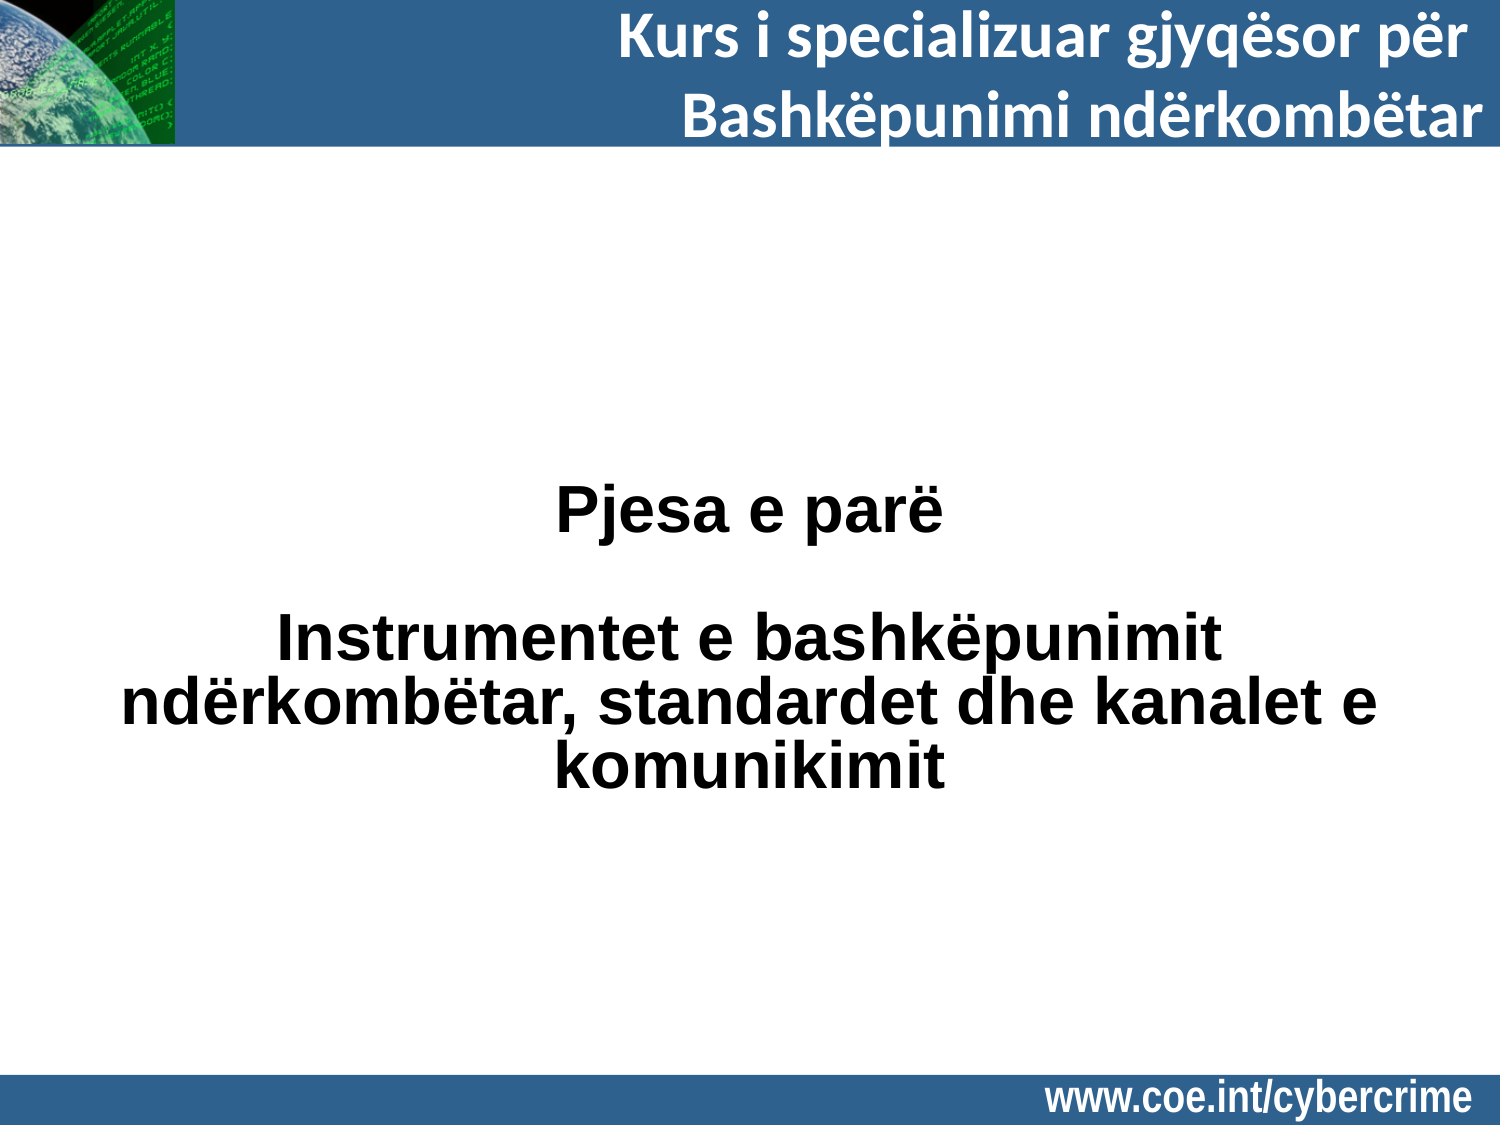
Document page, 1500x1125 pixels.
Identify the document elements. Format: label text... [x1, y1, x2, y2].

text_box Kurs i specializuar gjyqësor për Bashkëpunimi ndërkombëtar [177, 0, 1500, 149]
picture [0, 0, 175, 144]
text_box [0, 1073, 1030, 1125]
text_box Pjesa e parë Instrumentet e bashkëpunimit ndërkombëtar, standardet dhe kanalet e komunikimit [50, 474, 1450, 809]
text_box www.coe.int/cybercrime [1030, 1059, 1500, 1125]
